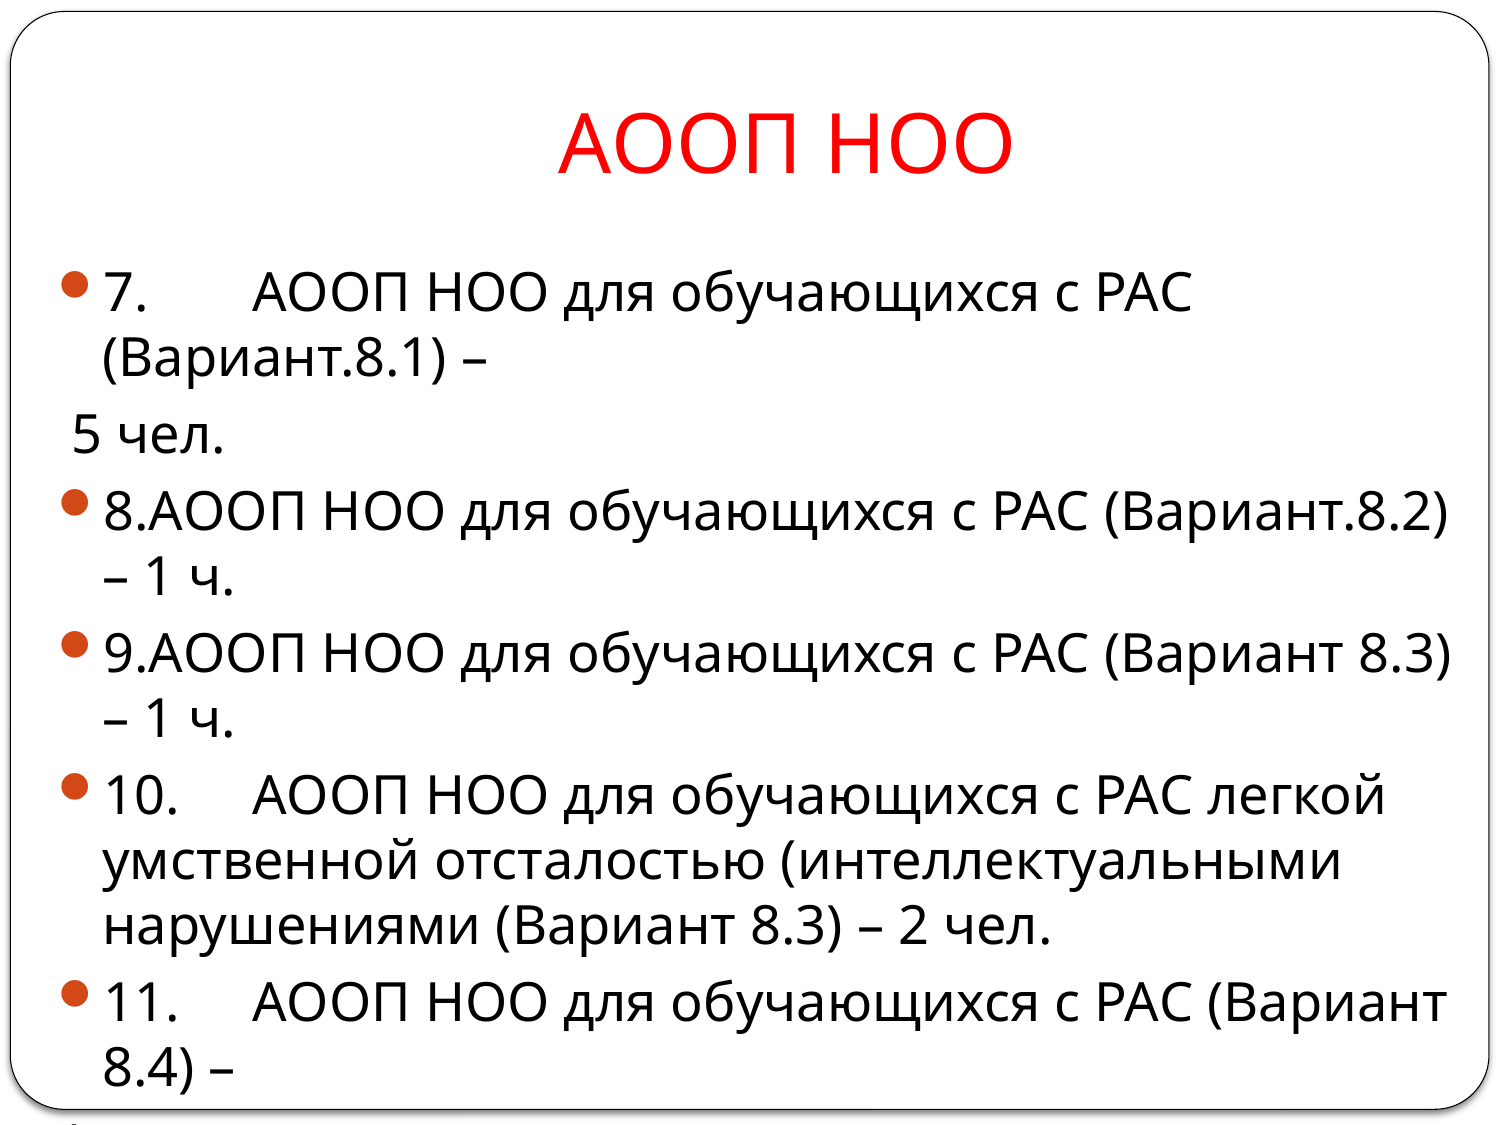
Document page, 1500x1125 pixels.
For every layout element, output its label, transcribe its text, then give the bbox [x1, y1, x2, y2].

title АООП НОО [149, 44, 1426, 206]
list 7. АООП НОО для обучающихся с РАС (Вариант.8.1) – 5 чел. 8.АООП НОО для обучающихся с РАС (Вариант.8.2) – 1 ч. 9.АООП НОО для обучающихся с РАС (Вариант 8.3) – 1 ч. 10. АООП НОО для обучающихся с РАС легкой умственной отсталостью (интеллектуальными нарушениями (Вариант 8.3) – 2 чел. 11. АООП НОО для обучающихся с РАС (Вариант 8.4) – 1 чел. [42, 249, 1500, 1081]
